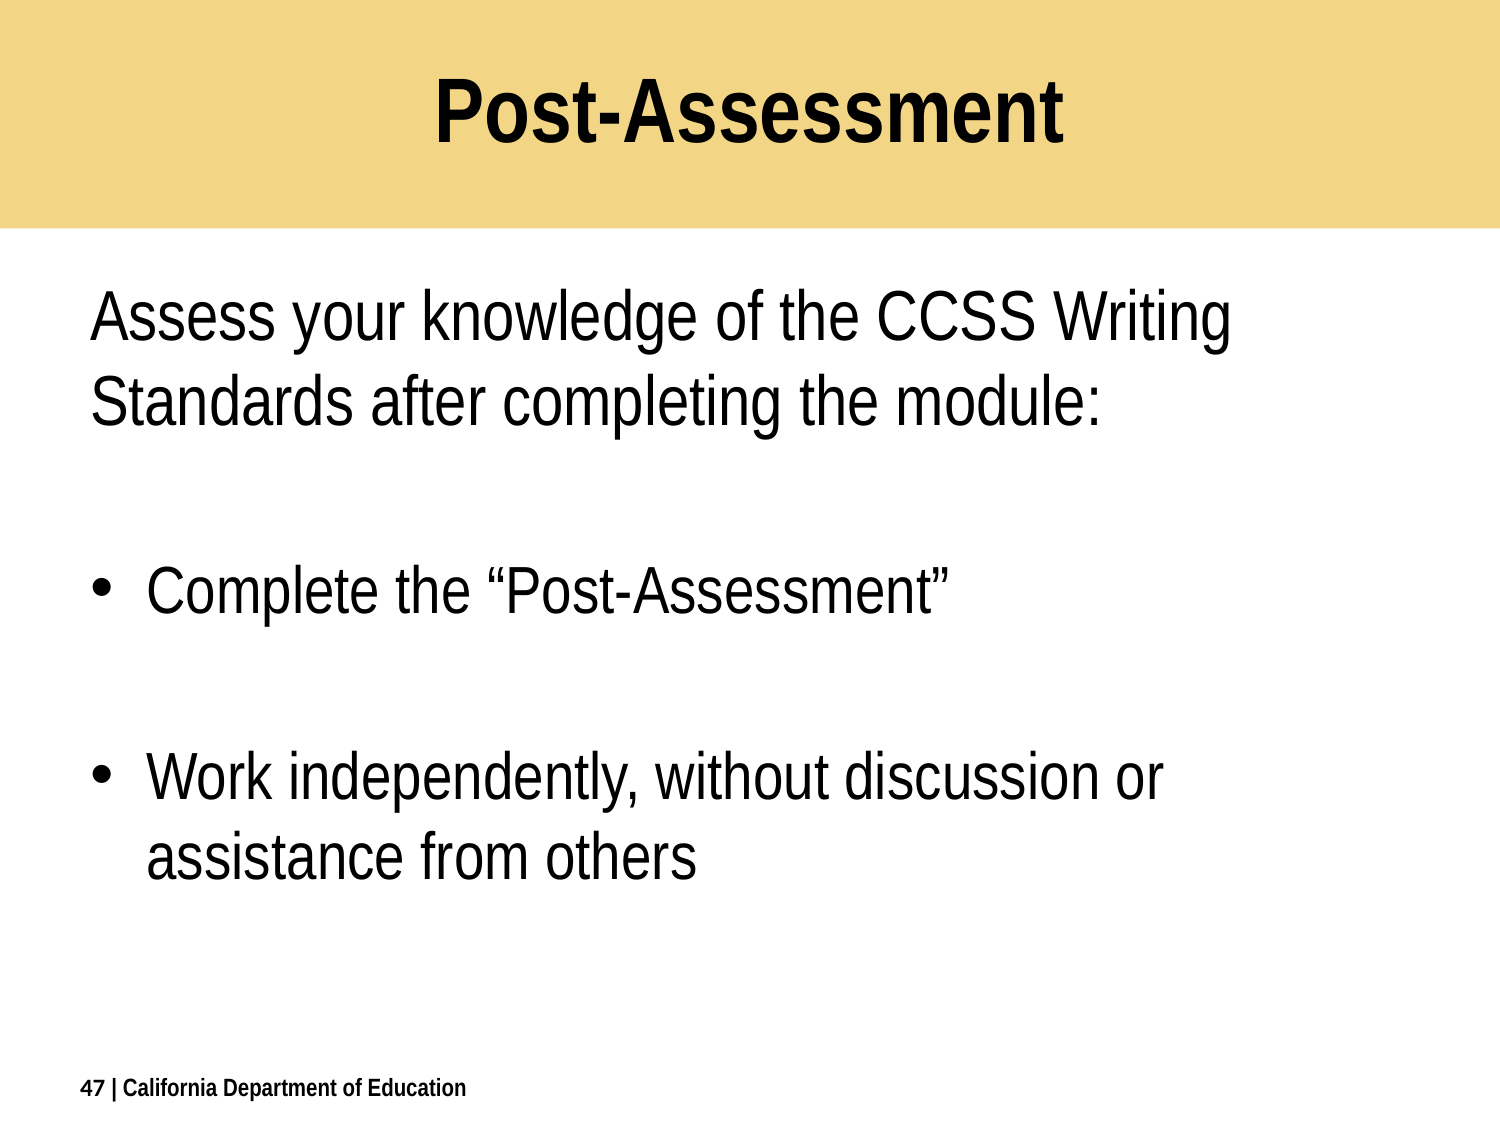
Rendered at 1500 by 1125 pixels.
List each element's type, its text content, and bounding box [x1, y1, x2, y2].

footer | California Department of Education [121, 1064, 699, 1124]
list Assess your knowledge of the CCSS Writing Standards after completing the module: Complete the “Post-Assessment” Work independently, without discussion or assistance from others [75, 262, 1425, 1054]
slide_number 47 [55, 1064, 121, 1124]
title Post-Assessment [75, 11, 1425, 200]
